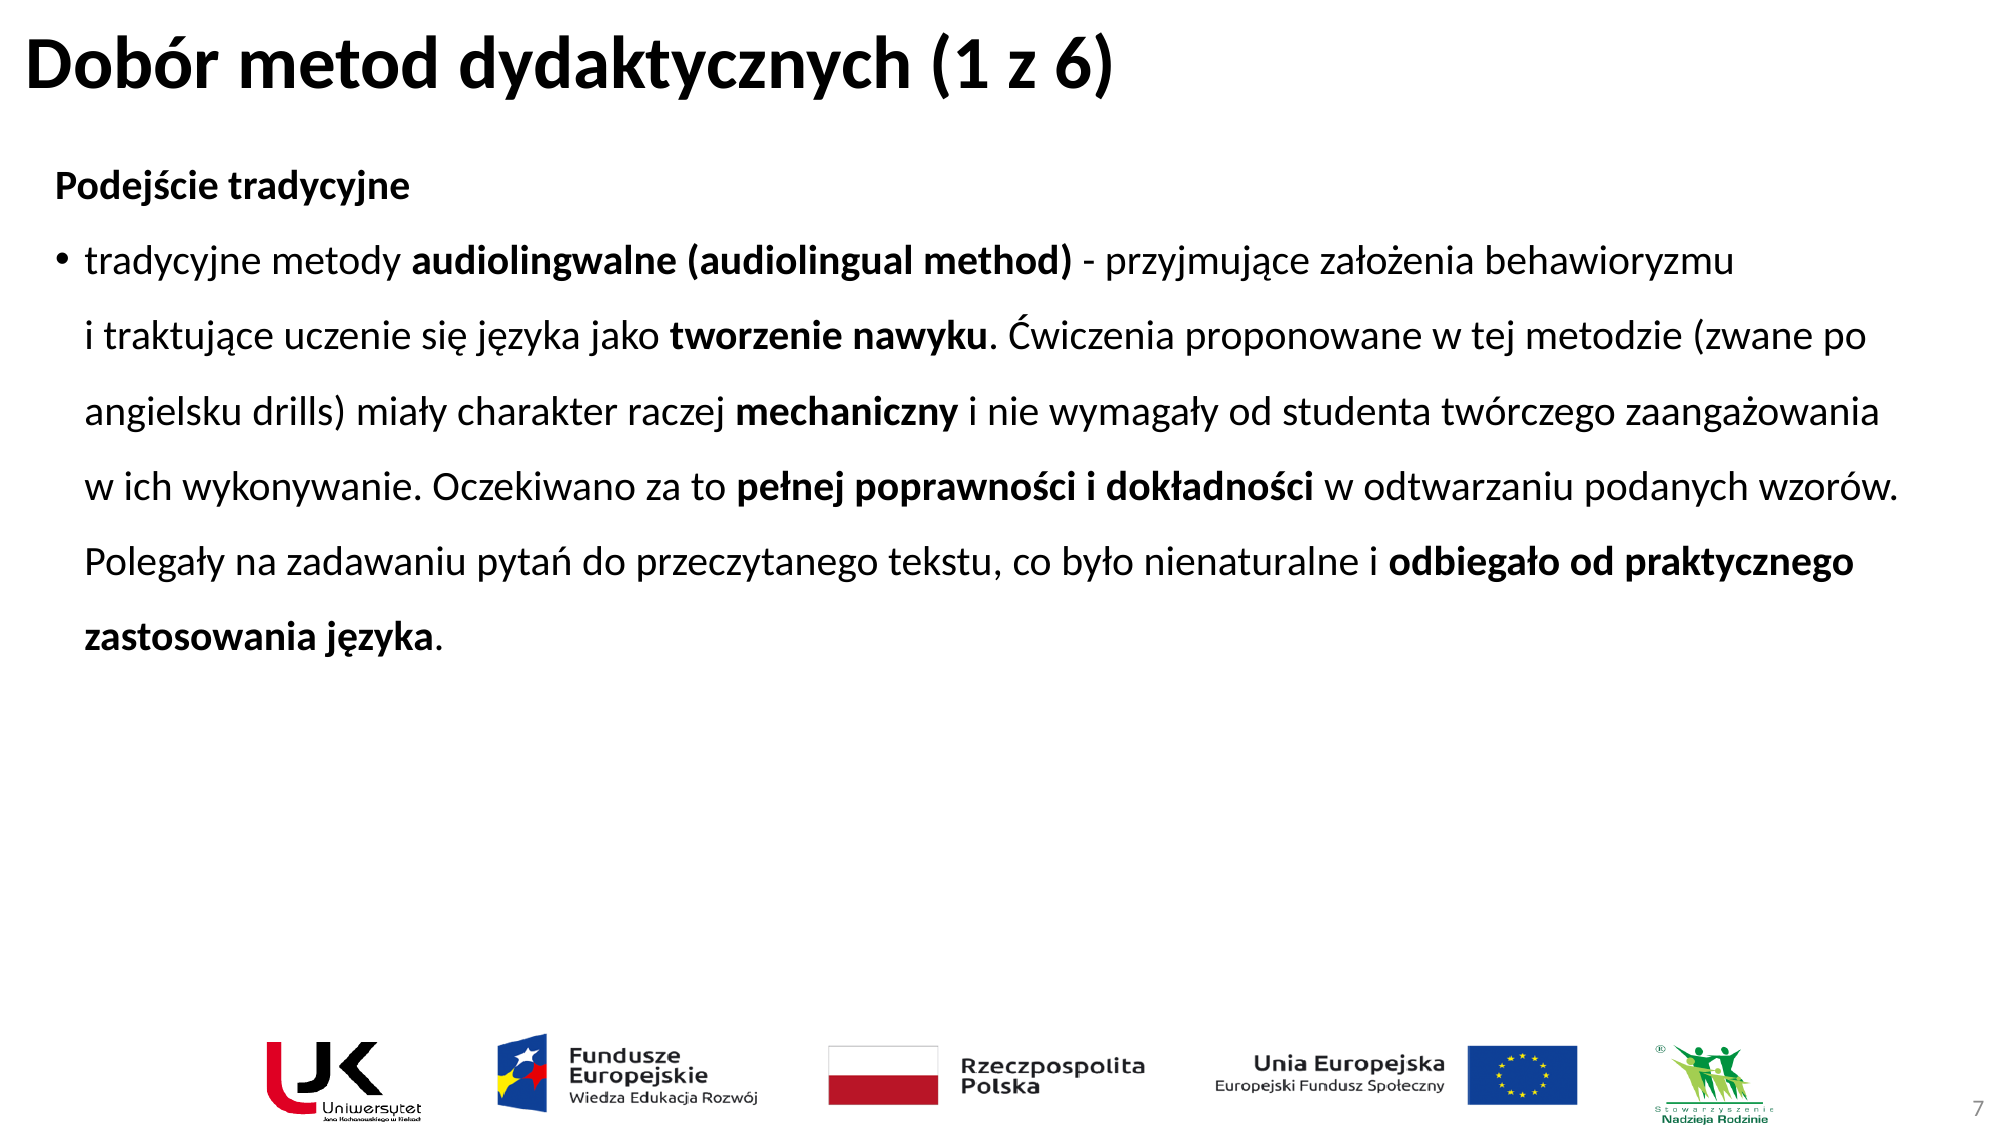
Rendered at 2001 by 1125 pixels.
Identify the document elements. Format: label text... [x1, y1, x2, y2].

picture [266, 1042, 421, 1122]
title Dobór metod dydaktycznych (1 z 6) [25, 0, 1550, 117]
picture [1655, 1044, 1774, 1125]
slide_number 7 [1831, 1089, 2000, 1125]
list Podejście tradycyjne tradycyjne metody audiolingwalne (audiolingual method) - przyjmujące założenia behawioryzmu i traktujące uczenie się języka jako tworzenie nawyku. Ćwiczenia proponowane w tej metodzie (zwane po angielsku drills) miały charakter raczej mechaniczny i nie wymagały od studenta twórczego zaangażowania w ich wykonywanie. Oczekiwano za to pełnej poprawności i dokładności w odtwarzaniu podanych wzorów. Polegały na zadawaniu pytań do przeczytanego tekstu, co było nienaturalne i odbiegało od praktycznego zastosowania języka. [25, 132, 1916, 717]
picture [463, 1004, 1613, 1125]
